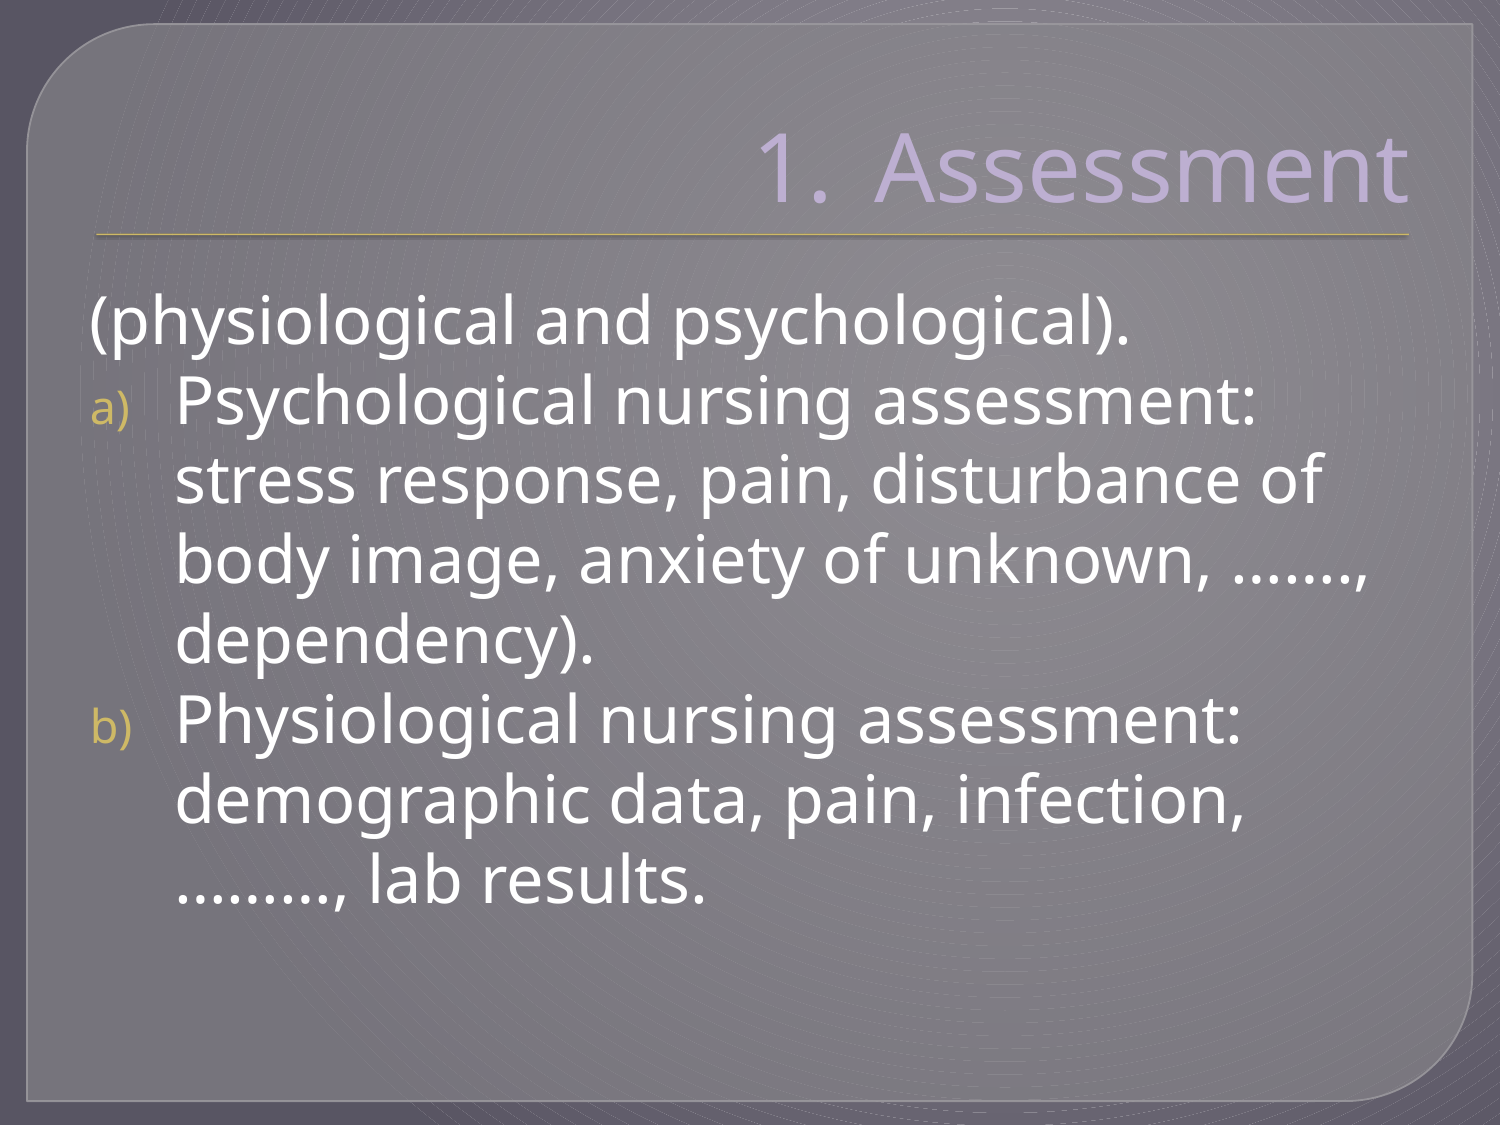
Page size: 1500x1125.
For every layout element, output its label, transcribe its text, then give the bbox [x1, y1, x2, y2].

list (physiological and psychological). Psychological nursing assessment: stress response, pain, disturbance of body image, anxiety of unknown, ……., dependency). Physiological nursing assessment: demographic data, pain, infection, ………, lab results. [75, 270, 1425, 1013]
title Assessment [75, 41, 1425, 230]
